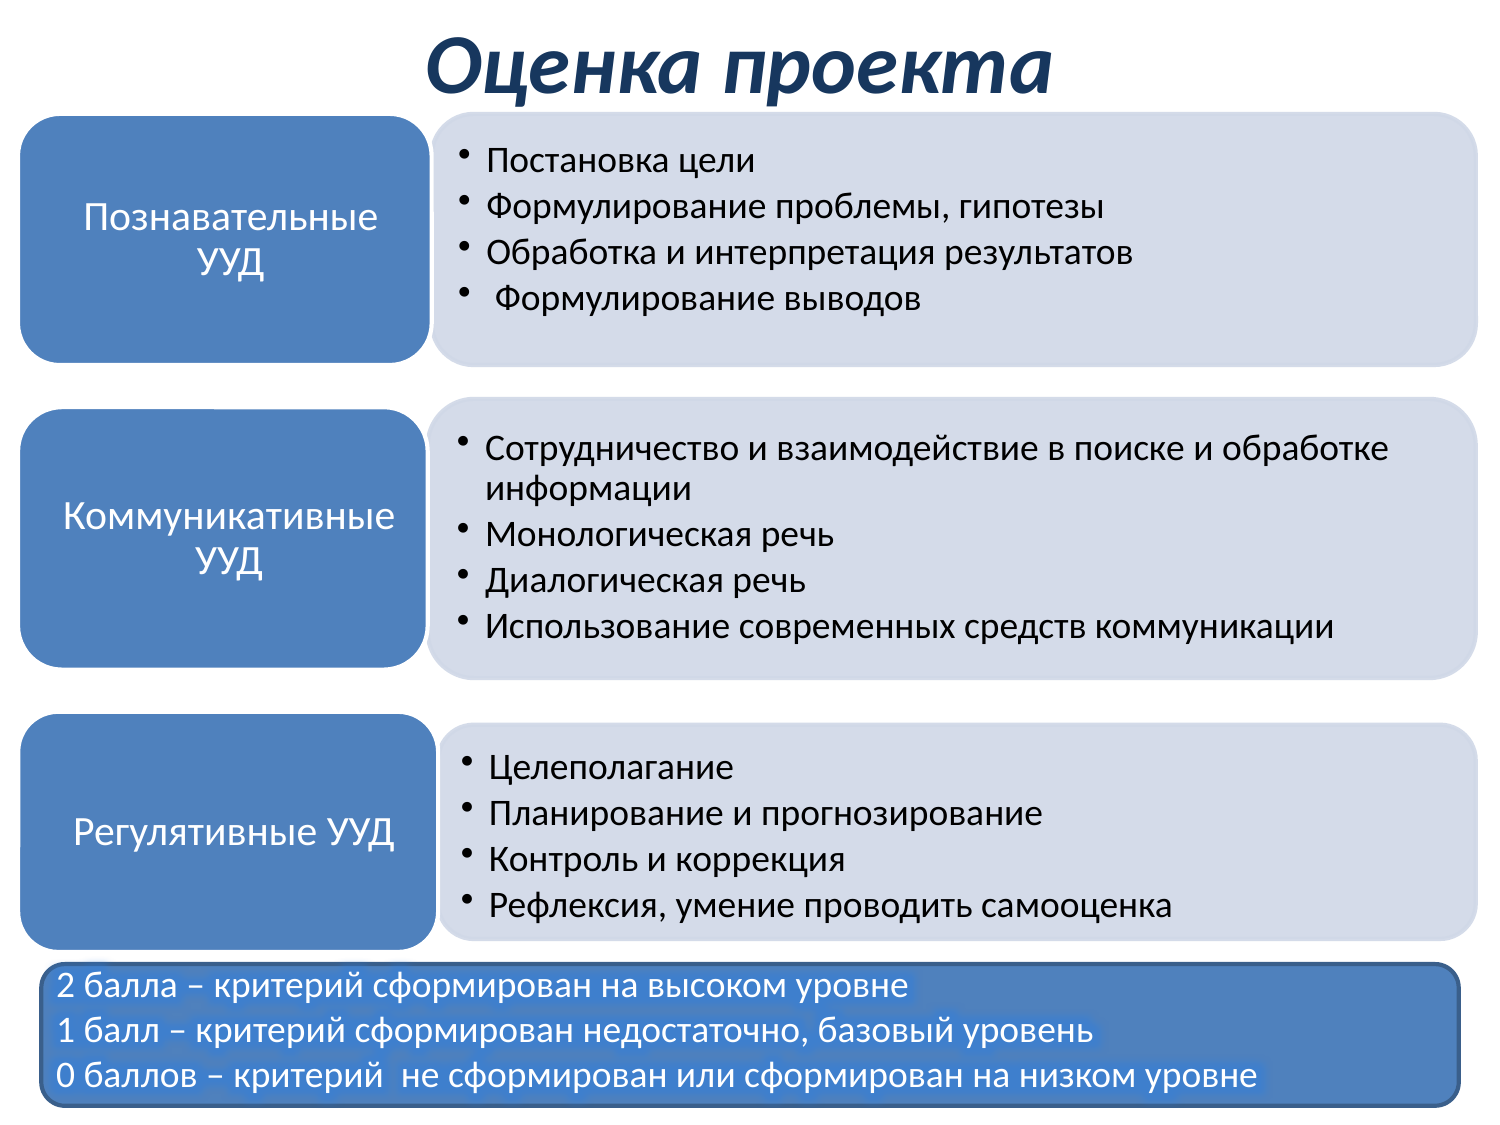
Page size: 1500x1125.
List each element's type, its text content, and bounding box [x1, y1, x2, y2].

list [17, 113, 1477, 953]
text_box [1389, 961, 1461, 1108]
title Оценка проекта [64, 0, 1415, 111]
text_box 2 балла – критерий сформирован на высоком уровне 1 балл – критерий сформирован недостаточно, базовый уровень 0 баллов – критерий не сформирован или сформирован на низком уровне [41, 959, 1377, 1102]
